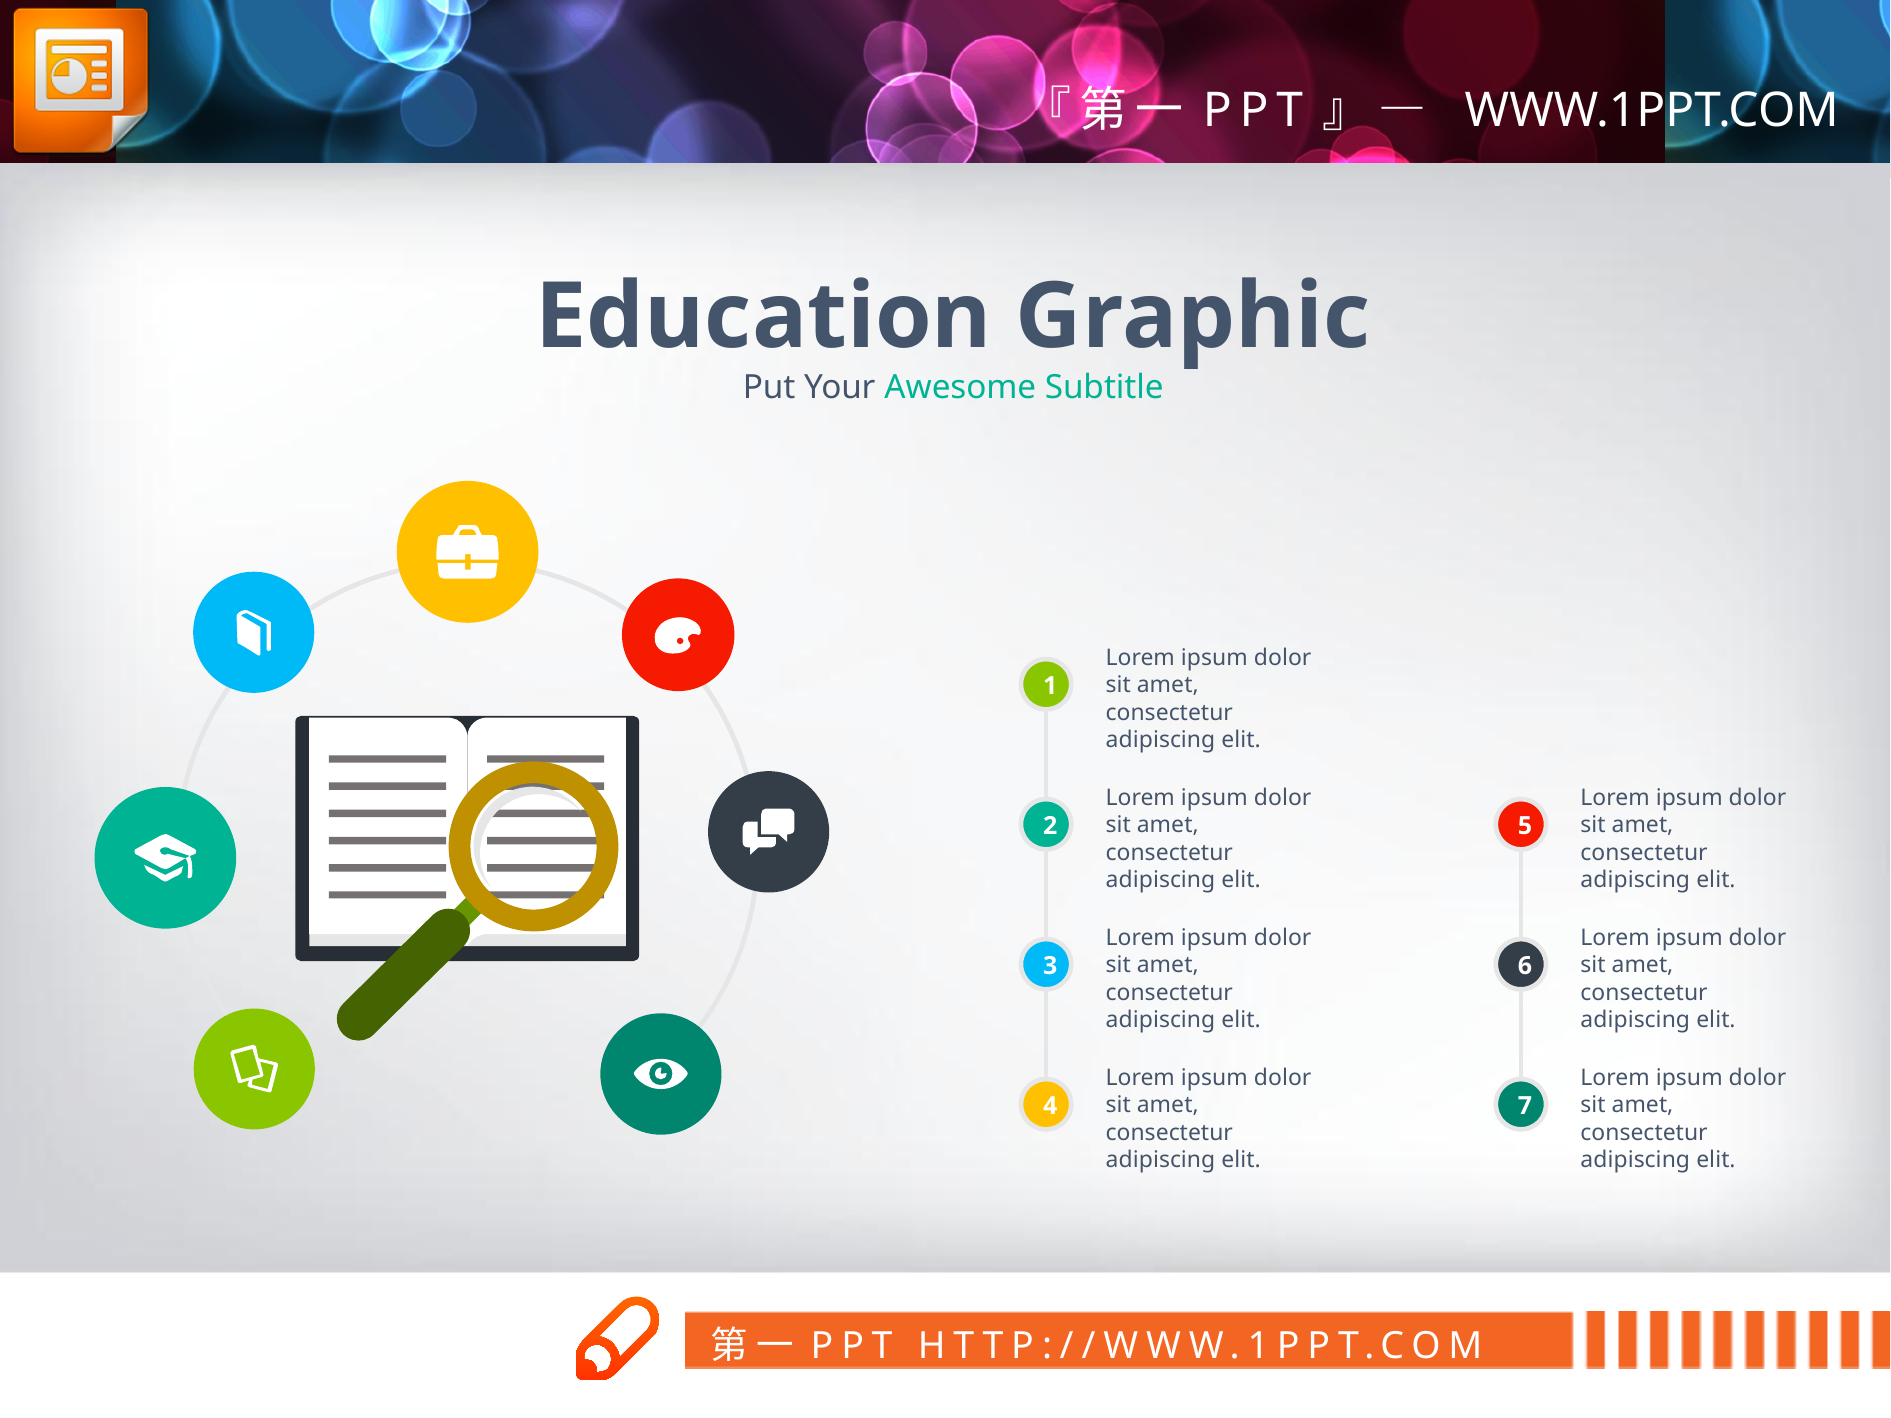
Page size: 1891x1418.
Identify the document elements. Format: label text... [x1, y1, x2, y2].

text_box Lorem ipsum dolor sit amet, consectetur adipiscing elit. [1565, 1054, 1813, 1180]
text_box 7 [1495, 1079, 1547, 1130]
text_box Lorem ipsum dolor sit amet, consectetur adipiscing elit. [1090, 774, 1339, 900]
text_box 4 [1020, 1079, 1072, 1130]
text_box Education Graphic [520, 248, 1387, 373]
text_box 5 [1495, 799, 1547, 850]
text_box 3 [1020, 939, 1072, 990]
text_box Lorem ipsum dolor sit amet, consectetur adipiscing elit. [1565, 774, 1813, 900]
text_box Lorem ipsum dolor sit amet, consectetur adipiscing elit. [1090, 634, 1339, 760]
text_box Lorem ipsum dolor sit amet, consectetur adipiscing elit. [1565, 914, 1813, 1040]
text_box Put Your Awesome Subtitle [727, 357, 1179, 413]
text_box 6 [1495, 939, 1547, 990]
text_box Lorem ipsum dolor sit amet, consectetur adipiscing elit. [1090, 1054, 1339, 1180]
picture [0, 0, 1891, 1275]
picture [685, 1311, 1891, 1369]
text_box Lorem ipsum dolor sit amet, consectetur adipiscing elit. [1090, 914, 1339, 1040]
text_box 2 [1020, 799, 1072, 850]
text_box 1 [1020, 659, 1072, 710]
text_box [94, 480, 830, 1135]
